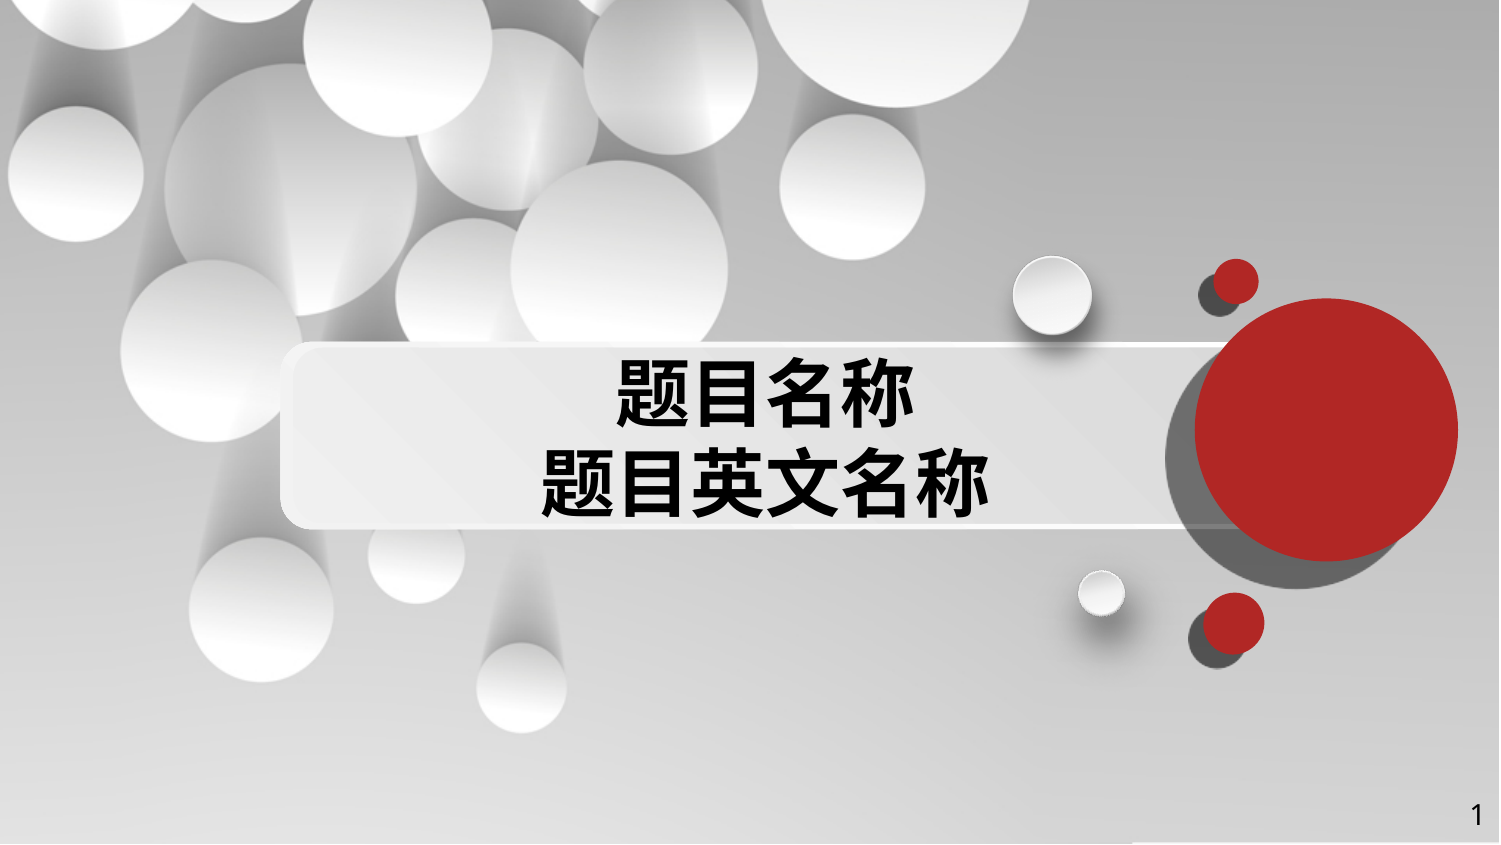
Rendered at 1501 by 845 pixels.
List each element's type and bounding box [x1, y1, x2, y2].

text_box [280, 341, 1294, 530]
picture [0, 0, 1499, 844]
